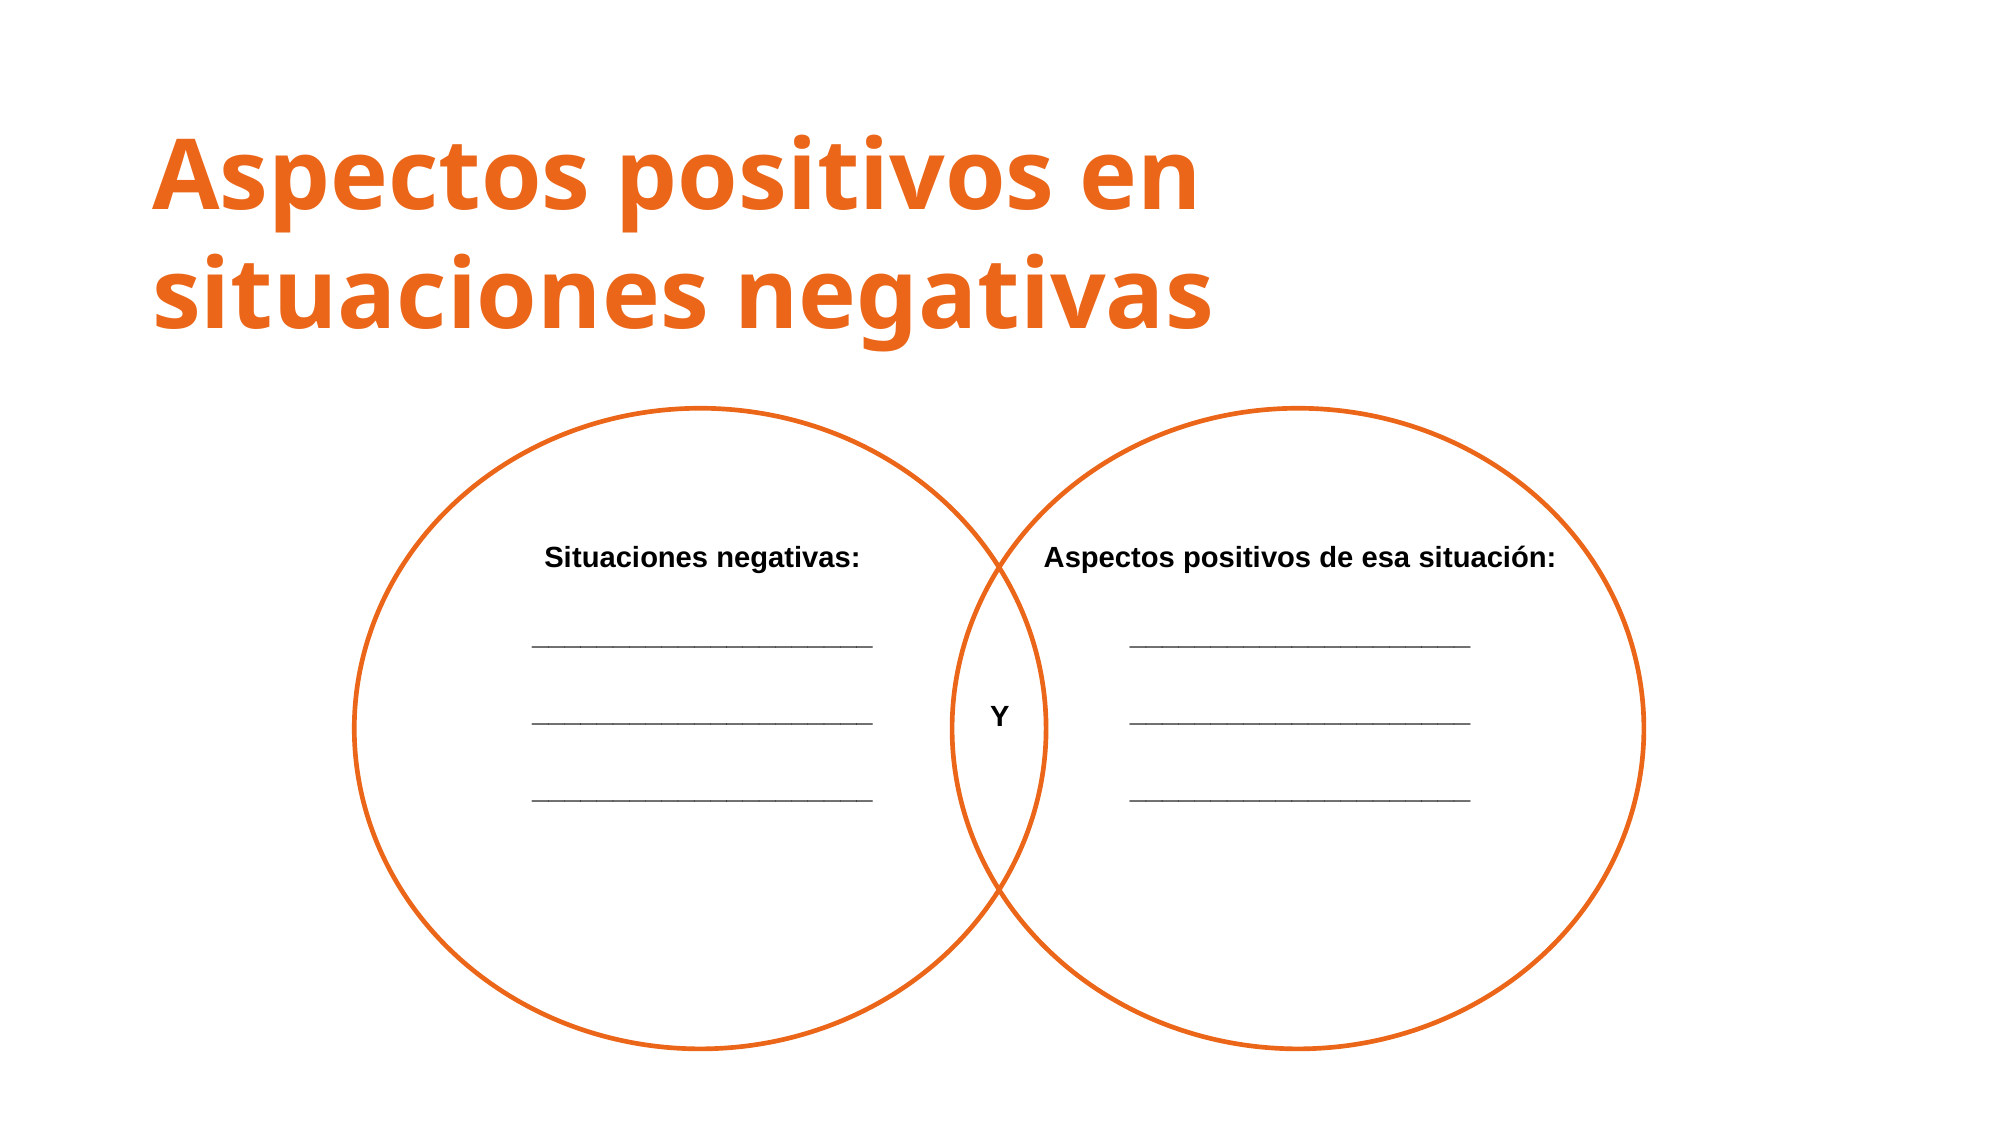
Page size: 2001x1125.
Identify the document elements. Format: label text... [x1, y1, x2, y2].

title Aspectos positivos en situaciones negativas [152, 109, 1284, 409]
text_box [353, 407, 999, 929]
text_box [976, 407, 1645, 929]
text_box Situaciones negativas: _____________________ _____________________ _____________________ [429, 534, 976, 1036]
text_box Y [976, 893, 1023, 925]
text_box [601, 1036, 800, 1050]
text_box Aspectos positivos de esa situación: _____________________ _____________________ _____________________ [1027, 534, 1574, 1113]
